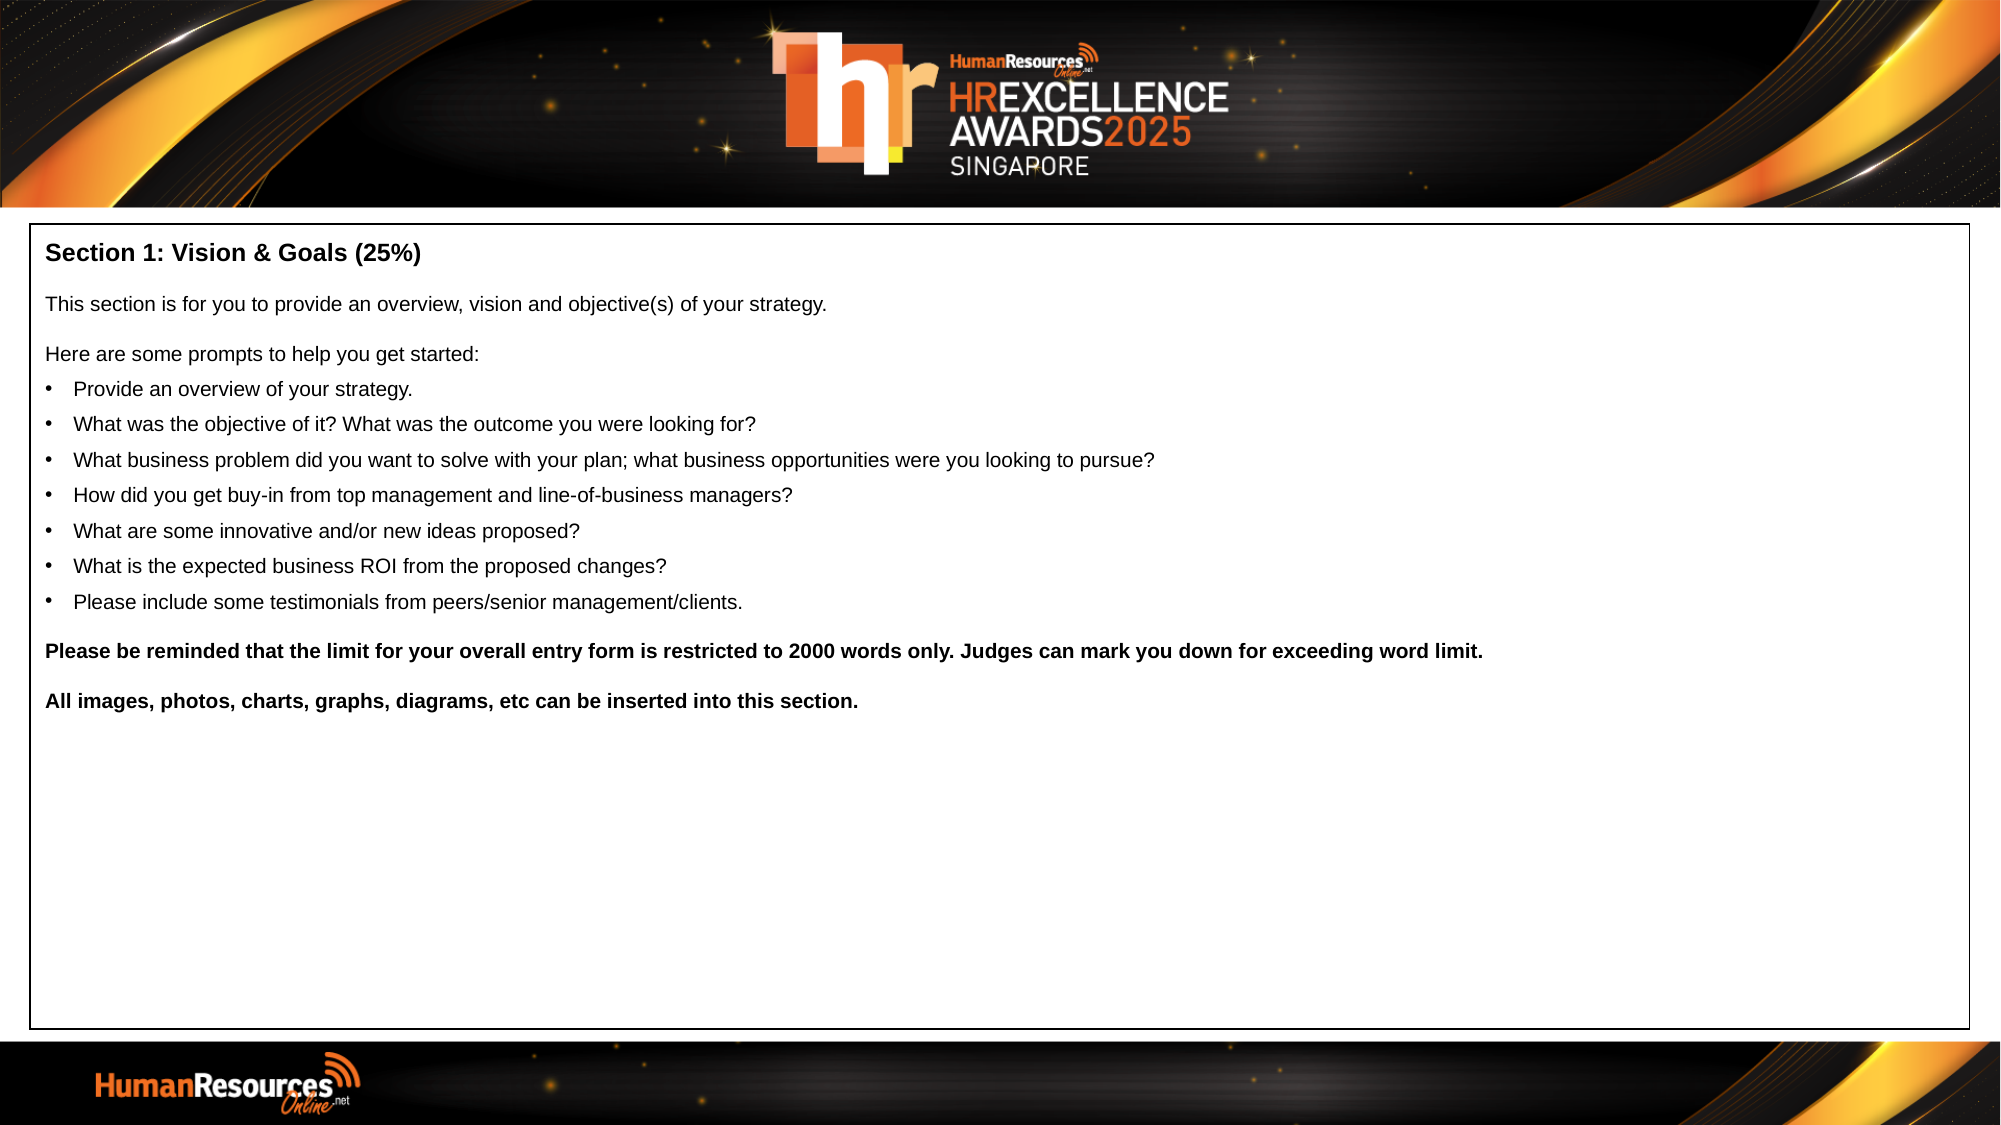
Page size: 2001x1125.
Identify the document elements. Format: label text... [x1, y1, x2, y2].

picture [0, 0, 2001, 1125]
text_box Section 1: Vision & Goals (25%) This section is for you to provide an overview, vision and objective(s) of your strategy. Here are some prompts to help you get started: Provide an overview of your strategy. What was the objective of it? What was the outcome you were looking for? What business problem did you want to solve with your plan; what business opportunities were you looking to pursue? How did you get buy-in from top management and line-of-business managers? What are some innovative and/or new ideas proposed? What is the expected business ROI from the proposed changes? Please include some testimonials from peers/senior management/clients. Please be reminded that the limit for your overall entry form is restricted to 2000 words only. Judges can mark you down for exceeding word limit. All images, photos, charts, graphs, diagrams, etc can be inserted into this section. [30, 224, 1970, 1030]
